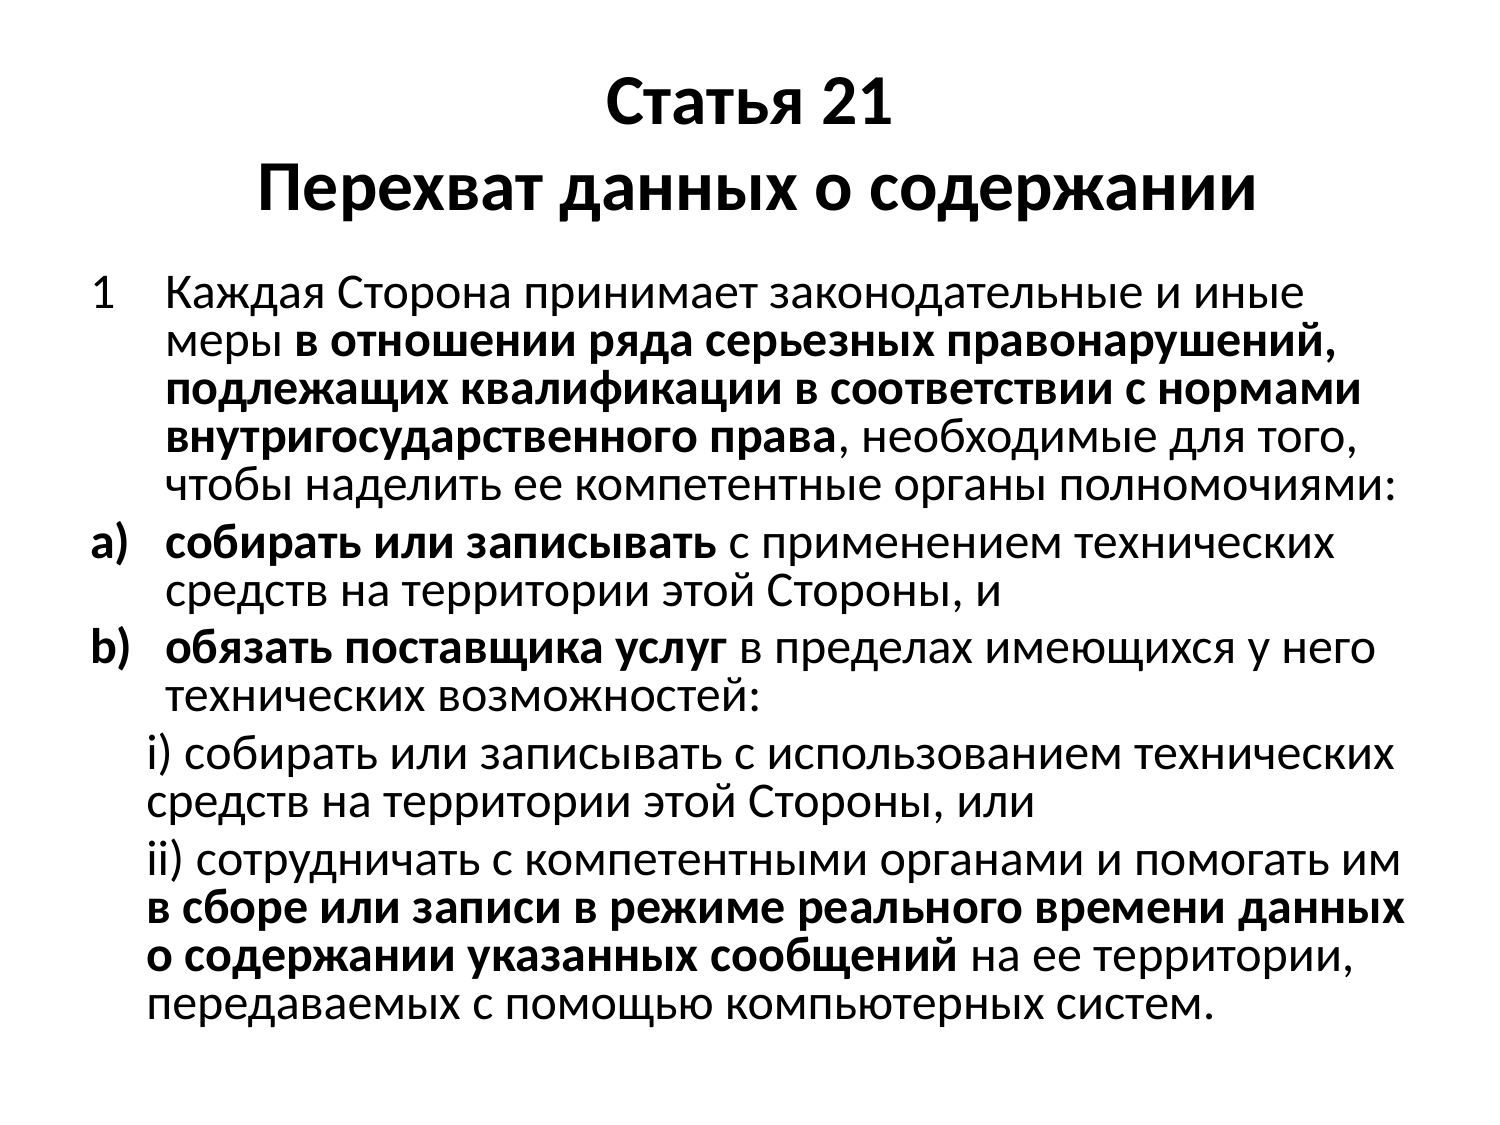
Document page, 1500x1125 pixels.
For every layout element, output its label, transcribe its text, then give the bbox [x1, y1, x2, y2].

title Статья 21 Перехват данных о содержании [74, 44, 1426, 233]
list Каждая Сторона принимает законодательные и иные меры в отношении ряда серьезных правонарушений, подлежащих квалификации в соответствии с нормами внутригосударственного права, необходимые для того, чтобы наделить ее компетентные органы полномочиями: собирать или записывать с применением технических средств на территории этой Стороны, и обязать поставщика услуг в пределах имеющихся у него технических возможностей: i) собирать или записывать с использованием технических средств на территории этой Стороны, или ii) сотрудничать с компетентными органами и помогать им в сборе или записи в режиме реального времени данных о содержании указанных сообщений на ее территории, передаваемых с помощью компьютерных систем. [74, 262, 1426, 1088]
